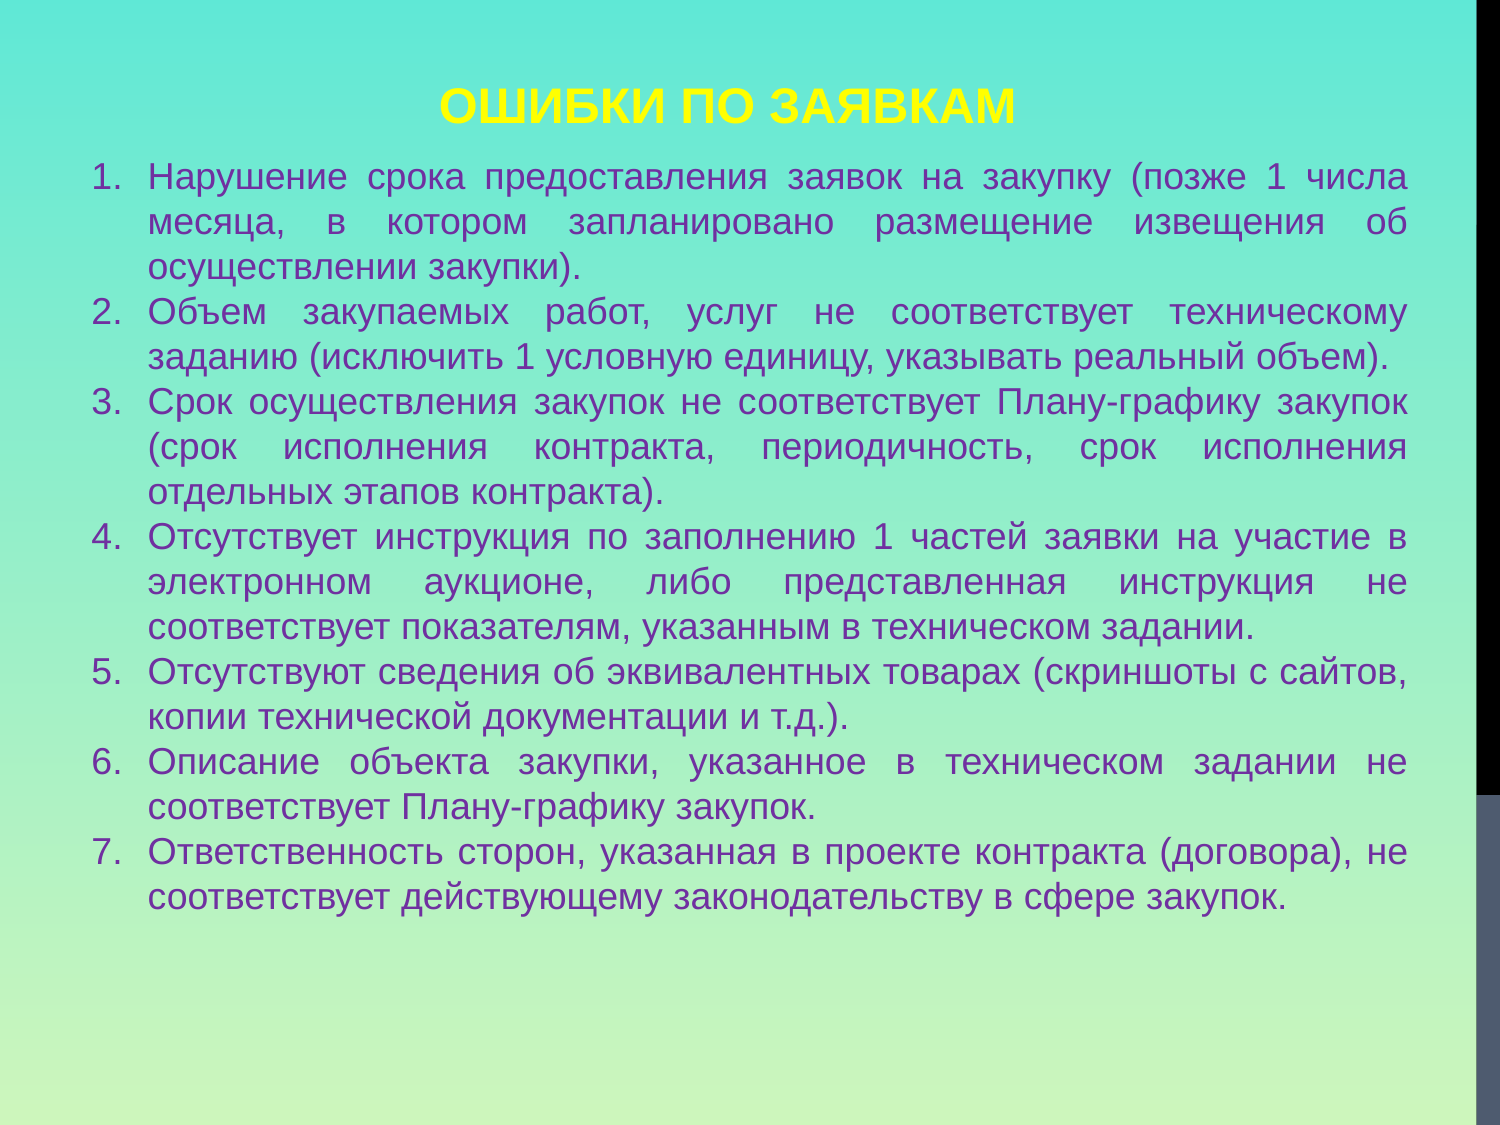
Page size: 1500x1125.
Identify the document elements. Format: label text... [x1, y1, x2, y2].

text_box Нарушение срока предоставления заявок на закупку (позже 1 числа месяца, в котором запланировано размещение извещения об осуществлении закупки). Объем закупаемых работ, услуг не соответствует техническому заданию (исключить 1 условную единицу, указывать реальный объем). Срок осуществления закупок не соответствует Плану-графику закупок (срок исполнения контракта, периодичность, срок исполнения отдельных этапов контракта). Отсутствует инструкция по заполнению 1 частей заявки на участие в электронном аукционе, либо представленная инструкция не соответствует показателям, указанным в техническом задании. Отсутствуют сведения об эквивалентных товарах (скриншоты с сайтов, копии технической документации и т.д.). Описание объекта закупки, указанное в техническом задании не соответствует Плану-графику закупок. Ответственность сторон, указанная в проекте контракта (договора), не соответствует действующему законодательству в сфере закупок. [76, 144, 1424, 924]
text_box Ошибки по заявкам [423, 66, 1033, 142]
